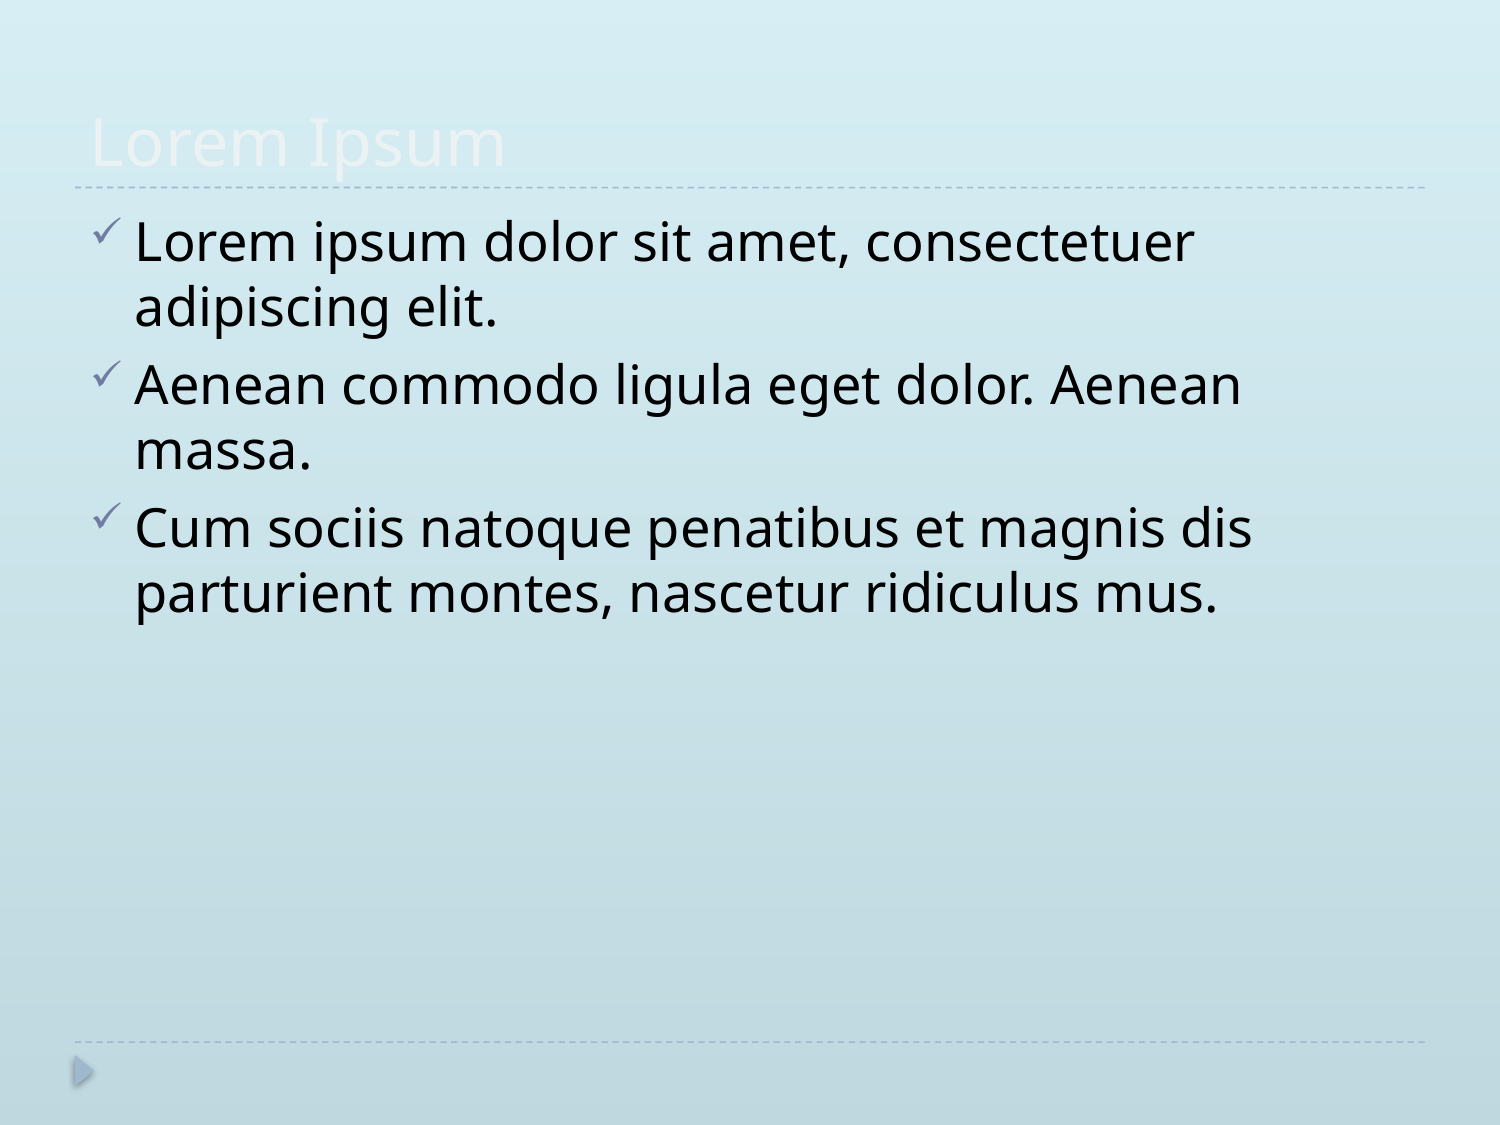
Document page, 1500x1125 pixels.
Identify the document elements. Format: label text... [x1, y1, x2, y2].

title Lorem Ipsum [75, 24, 1425, 188]
list Lorem ipsum dolor sit amet, consectetuer adipiscing elit. Aenean commodo ligula eget dolor. Aenean massa. Cum sociis natoque penatibus et magnis dis parturient montes, nascetur ridiculus mus. [75, 200, 1425, 1010]
